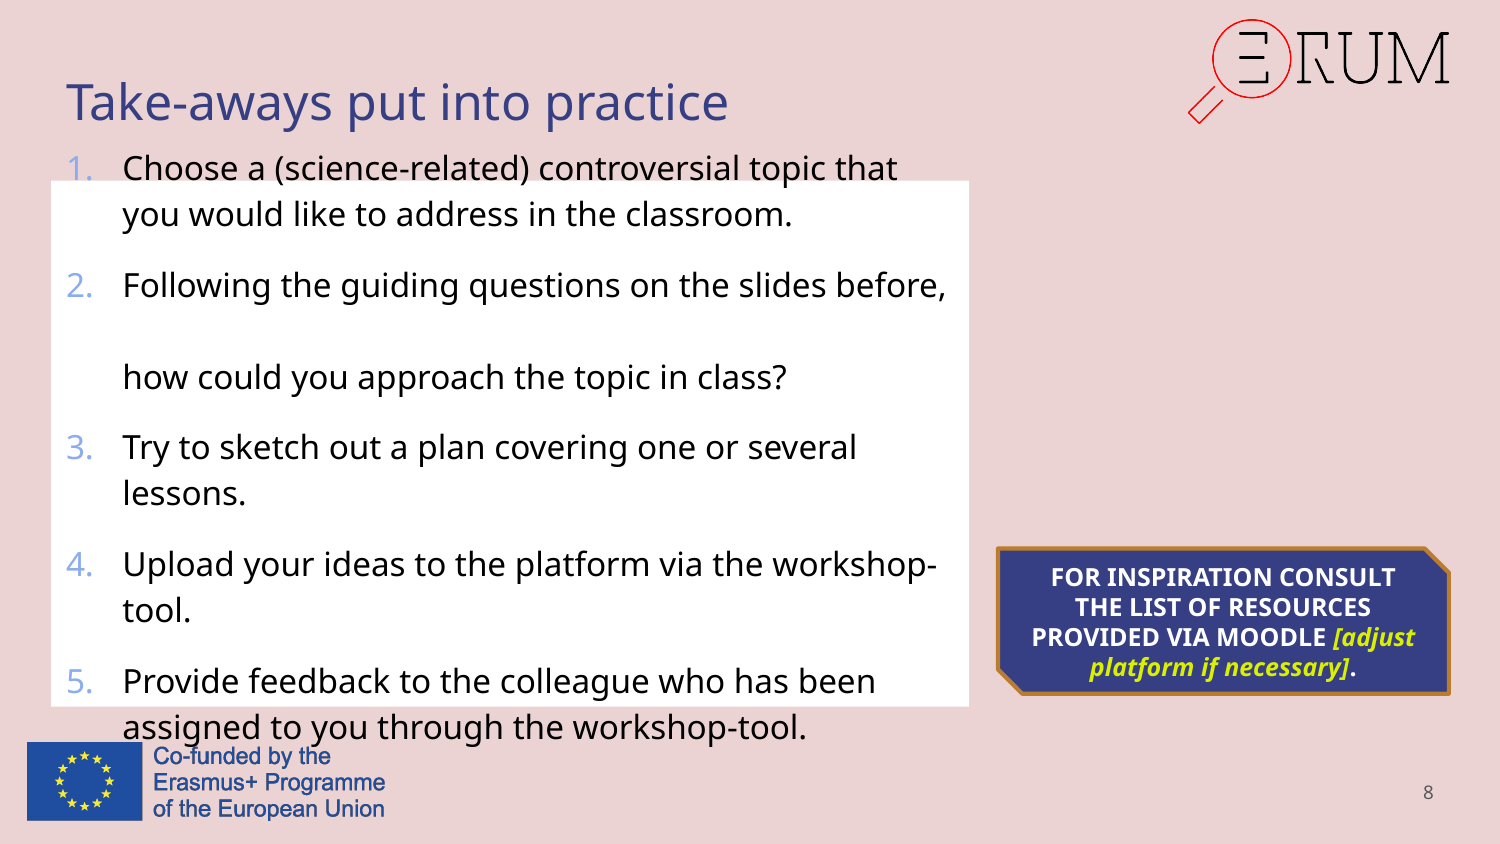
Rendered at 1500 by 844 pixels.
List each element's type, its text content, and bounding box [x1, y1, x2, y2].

text_box FOR INSPIRATION CONSULT THE LIST OF RESOURCES PROVIDED VIA MOODLE [adjust platform if necessary]. [998, 548, 1449, 694]
list Choose a (science-related) controversial topic that you would like to address in the classroom. Following the guiding questions on the slides before, how could you approach the topic in class? Try to sketch out a plan covering one or several lessons. Upload your ideas to the platform via the workshop-tool. Provide feedback to the colleague who has been assigned to you through the workshop-tool. [51, 180, 970, 707]
slide_number 8 [1358, 761, 1449, 826]
picture [27, 742, 385, 821]
title Take-aways put into practice [51, 55, 1168, 150]
picture [1136, 0, 1500, 137]
